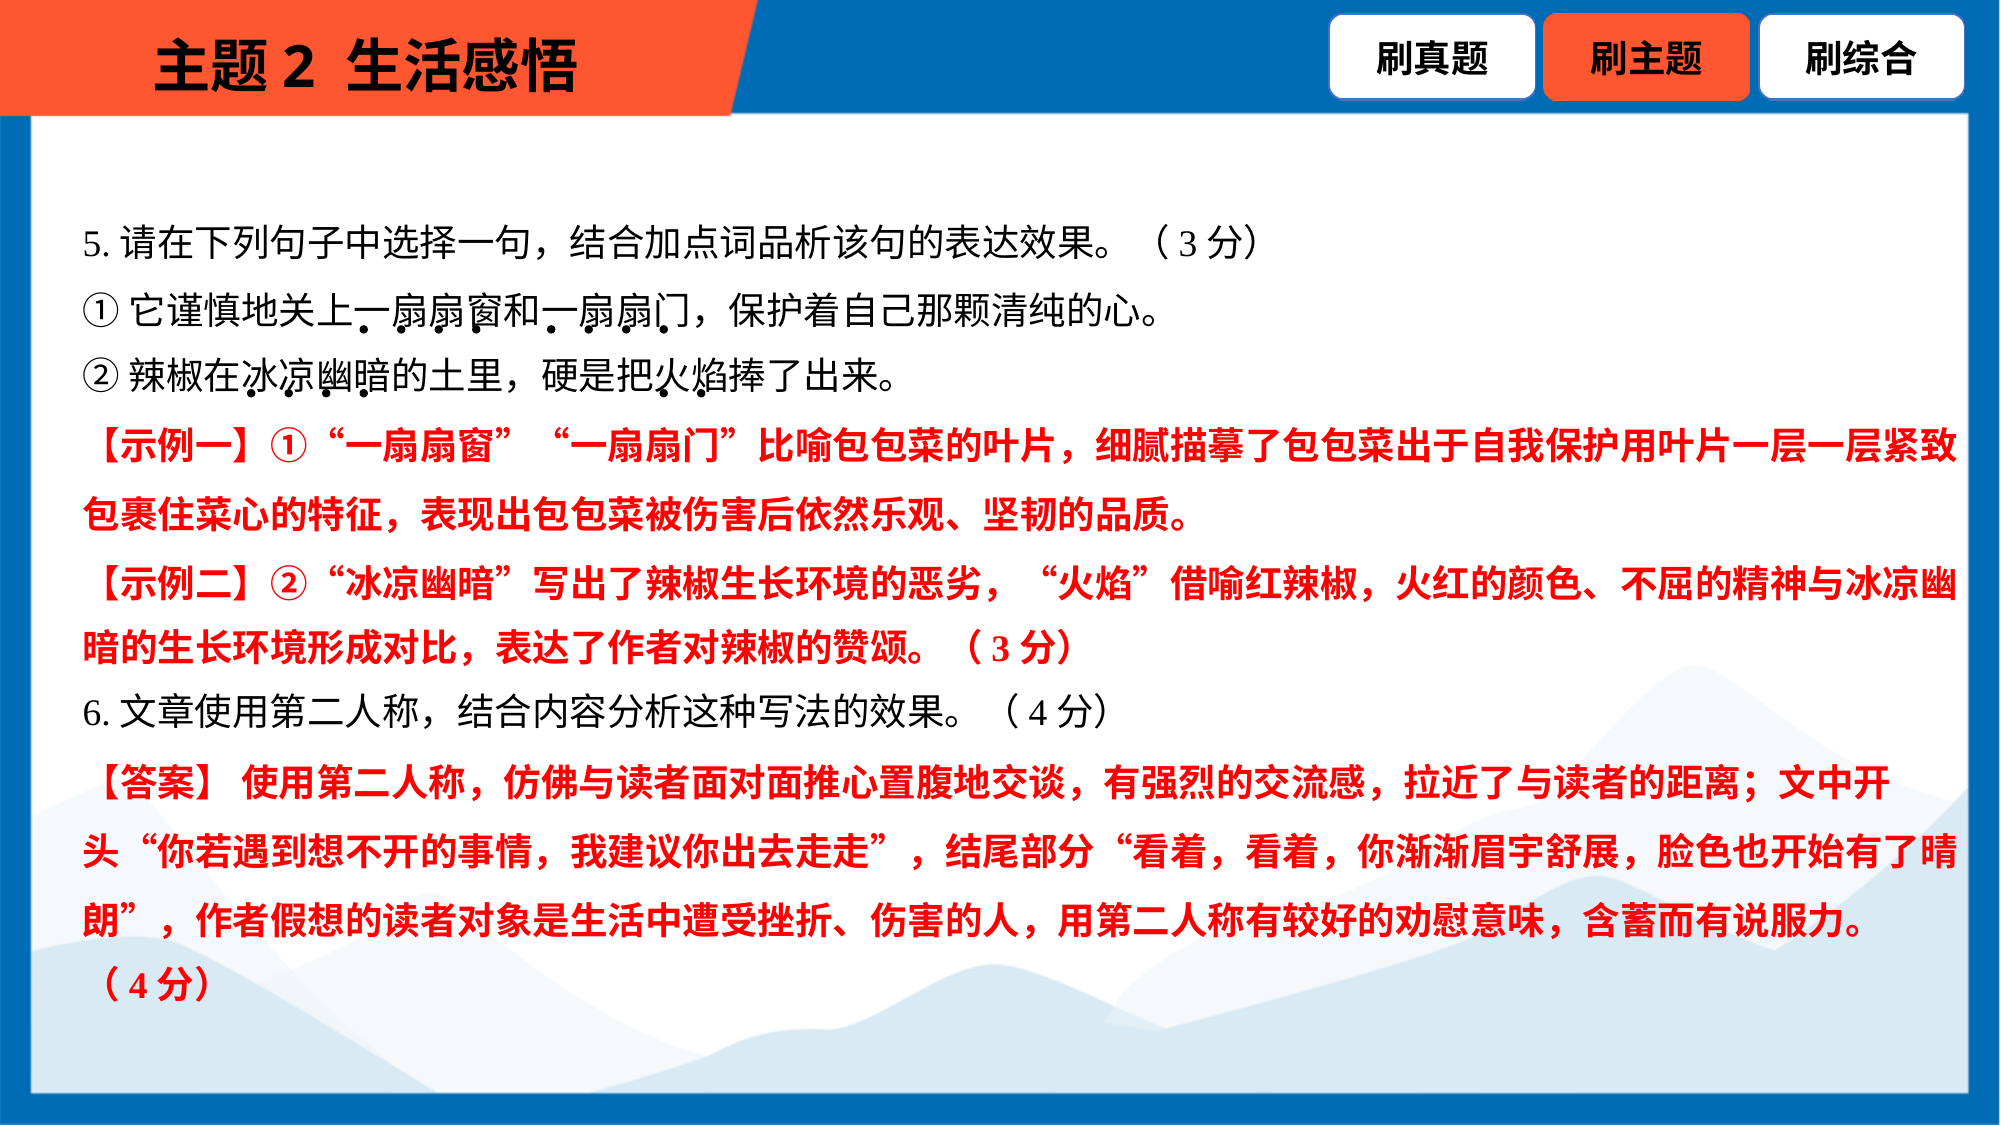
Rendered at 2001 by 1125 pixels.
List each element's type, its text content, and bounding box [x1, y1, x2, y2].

text_box [397, 325, 406, 334]
text_box [584, 325, 593, 334]
text_box 6.文章使用第二人称，结合内容分析这种写法的效果。（4分） [82, 668, 1917, 727]
text_box [247, 389, 256, 398]
text_box 【答案】 使用第二人称，仿佛与读者面对面推心置腹地交谈，有强烈的交流感，拉近了与读者的距离；文中开 头“你若遇到想不开的事情，我建议你出去走走”，结尾部分“看着，看着，你渐渐眉宇舒展，脸色也开始有了晴 朗”，作者假想的读者对象是生活中遭受挫折、伤害的人，用第二人称有较好的劝慰意味，含蓄而有说服力。 （4分） [82, 735, 1917, 1000]
text_box [322, 389, 331, 398]
text_box [697, 389, 706, 398]
text_box [659, 325, 668, 334]
text_box 5.请在下列句子中选择一句，结合加点词品析该句的表达效果。（3分） ①它谨慎地关上一扇扇窗和一扇扇门，保护着自己那颗清纯的心。 ②辣椒在冰凉幽暗的土里，硬是把火焰捧了出来。 [82, 195, 1917, 391]
text_box [359, 389, 368, 398]
text_box [622, 325, 631, 334]
text_box [472, 325, 481, 334]
text_box 【示例一】①“一扇扇窗”“一扇扇门”比喻包包菜的叶片，细腻描摹了包包菜出于自我保护用叶片一层一层紧致 包裹住菜心的特征，表现出包包菜被伤害后依然乐观、坚韧的品质。 【示例二】②“冰凉幽暗”写出了辣椒生长环境的恶劣，“火焰”借喻红辣椒，火红的颜色、不屈的精神与冰凉幽 暗的生长环境形成对比，表达了作者对辣椒的赞颂。（3分） [82, 398, 1917, 663]
text_box [284, 389, 293, 398]
text_box [659, 389, 668, 398]
text_box [359, 325, 368, 334]
picture [0, 0, 2000, 1125]
text_box [434, 325, 443, 334]
text_box [547, 325, 556, 334]
